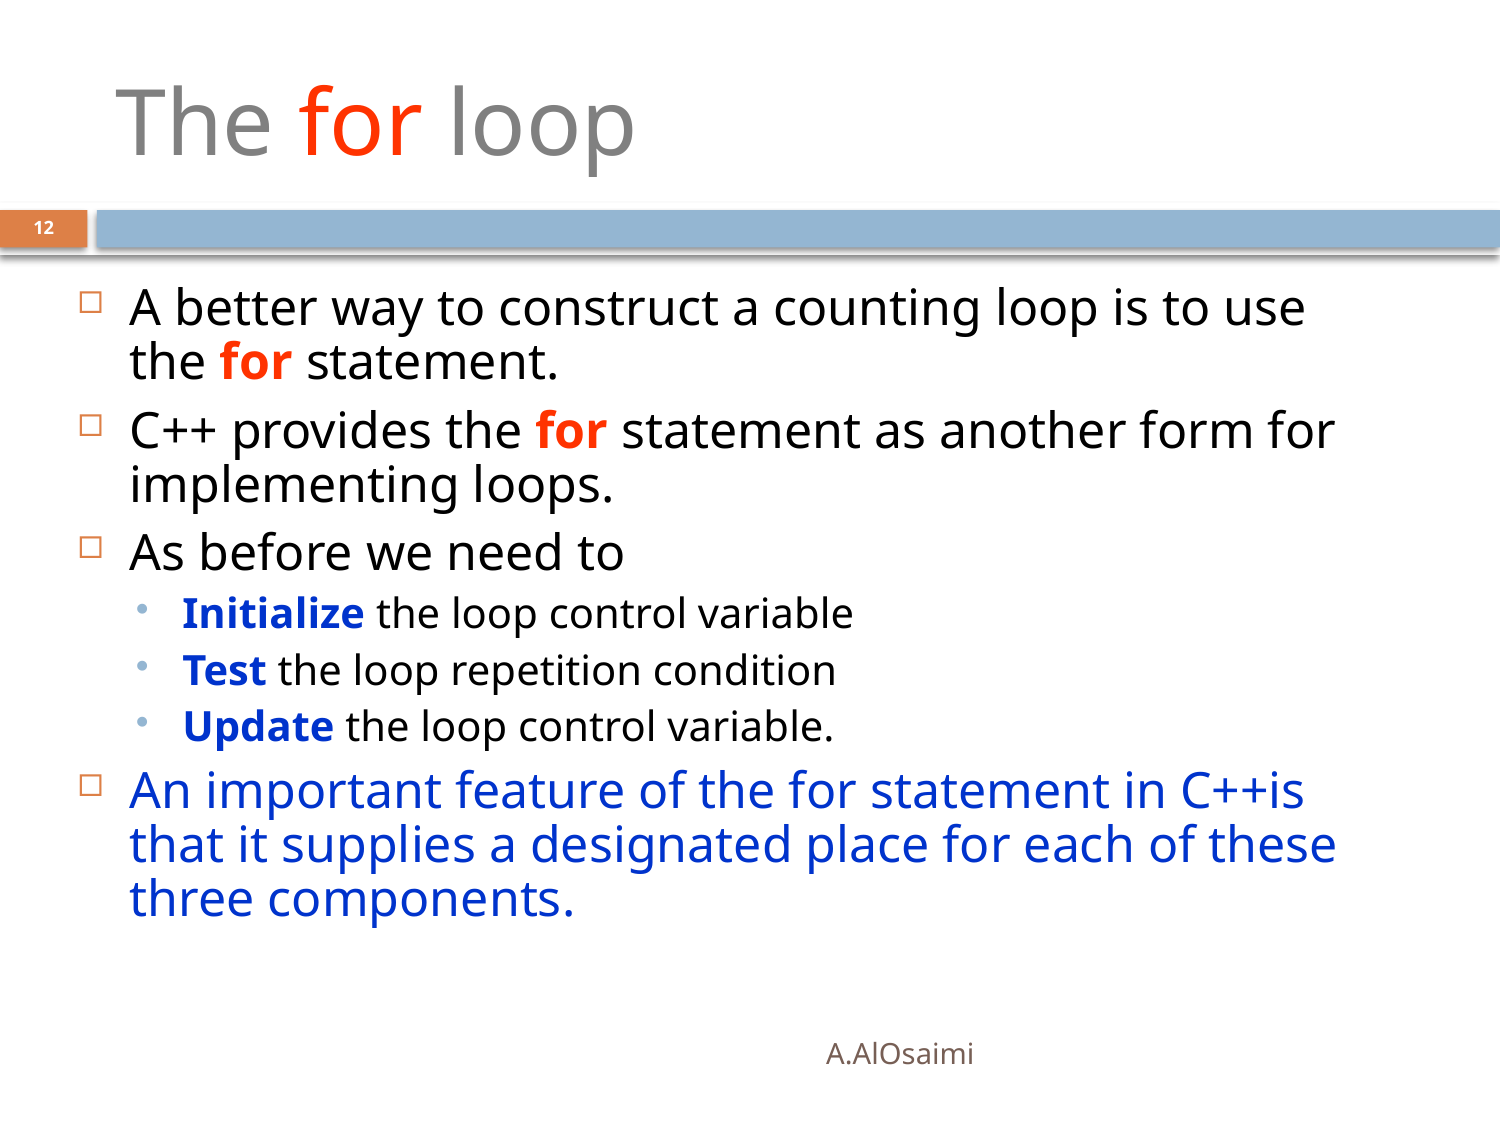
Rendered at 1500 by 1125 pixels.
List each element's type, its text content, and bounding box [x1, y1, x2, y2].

list A better way to construct a counting loop is to use the for statement. C++ provides the for statement as another form for implementing loops. As before we need to Initialize the loop control variable Test the loop repetition condition Update the loop control variable. An important feature of the for statement in C++is that it supplies a designated place for each of these three components. [62, 275, 1413, 1055]
title The for loop [100, 37, 1438, 200]
slide_number 12 [0, 208, 88, 249]
footer A.AlOsaimi [99, 1024, 990, 1085]
